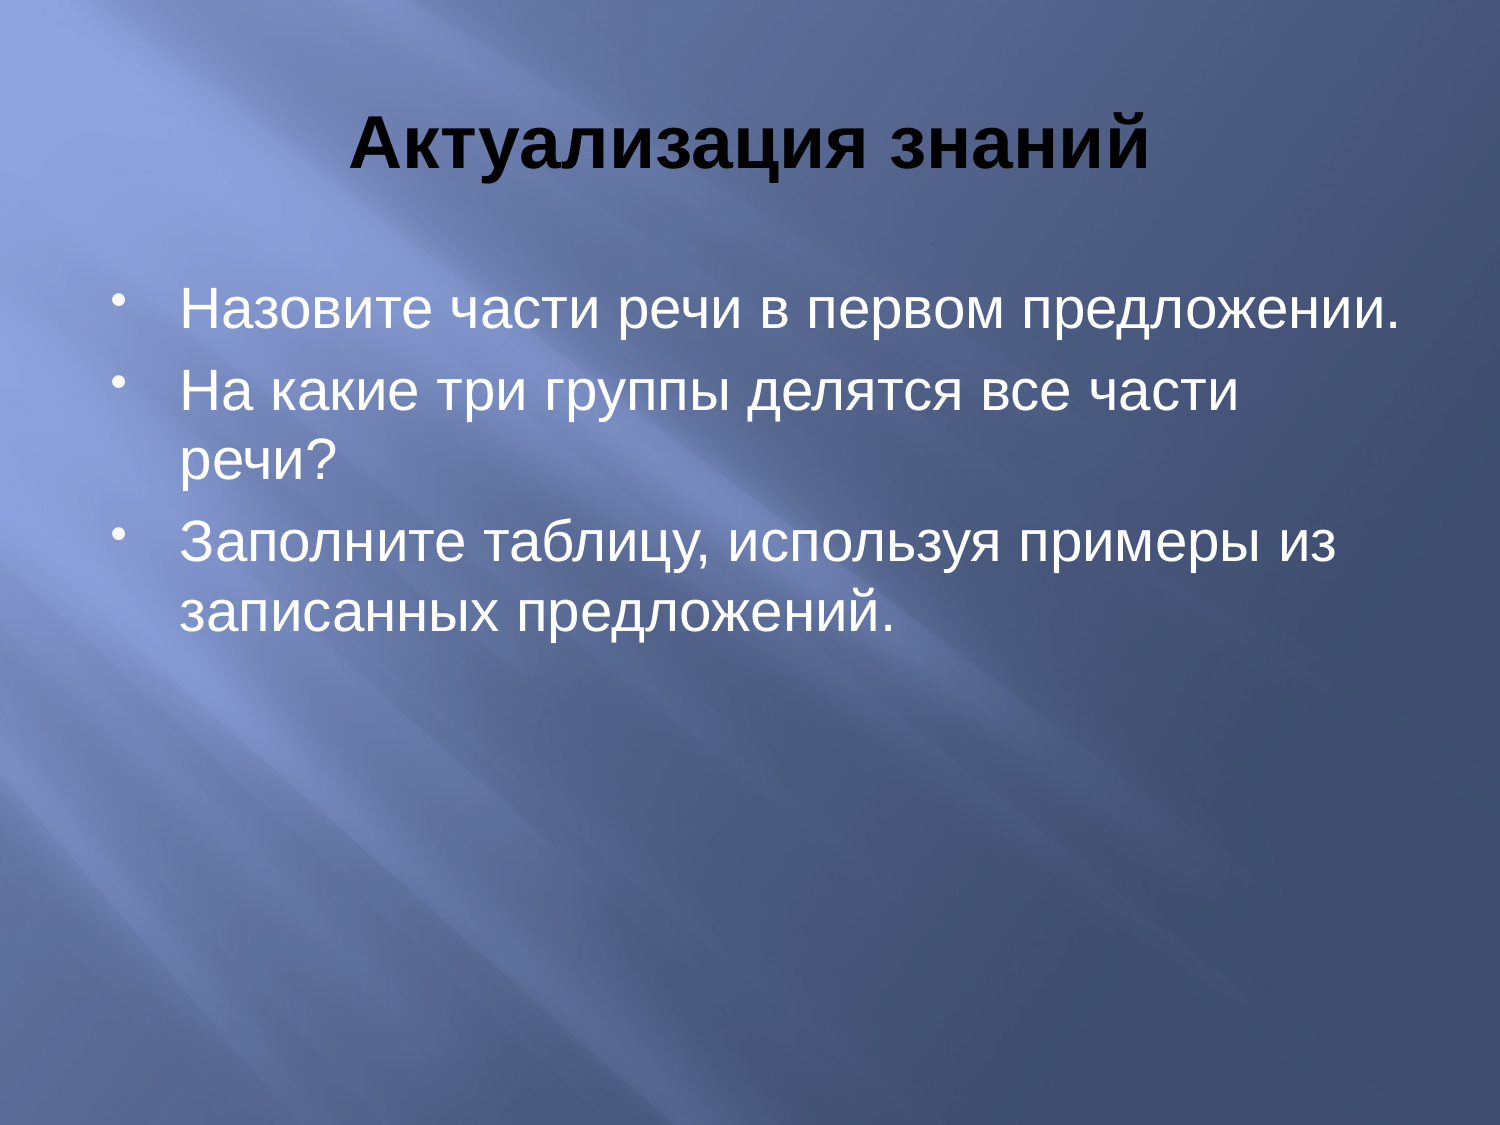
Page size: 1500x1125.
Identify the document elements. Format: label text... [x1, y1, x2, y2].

title Актуализация знаний [75, 45, 1425, 233]
list Назовите части речи в первом предложении. На какие три группы делятся все части речи? Заполните таблицу, используя примеры из записанных предложений. [75, 262, 1425, 1035]
